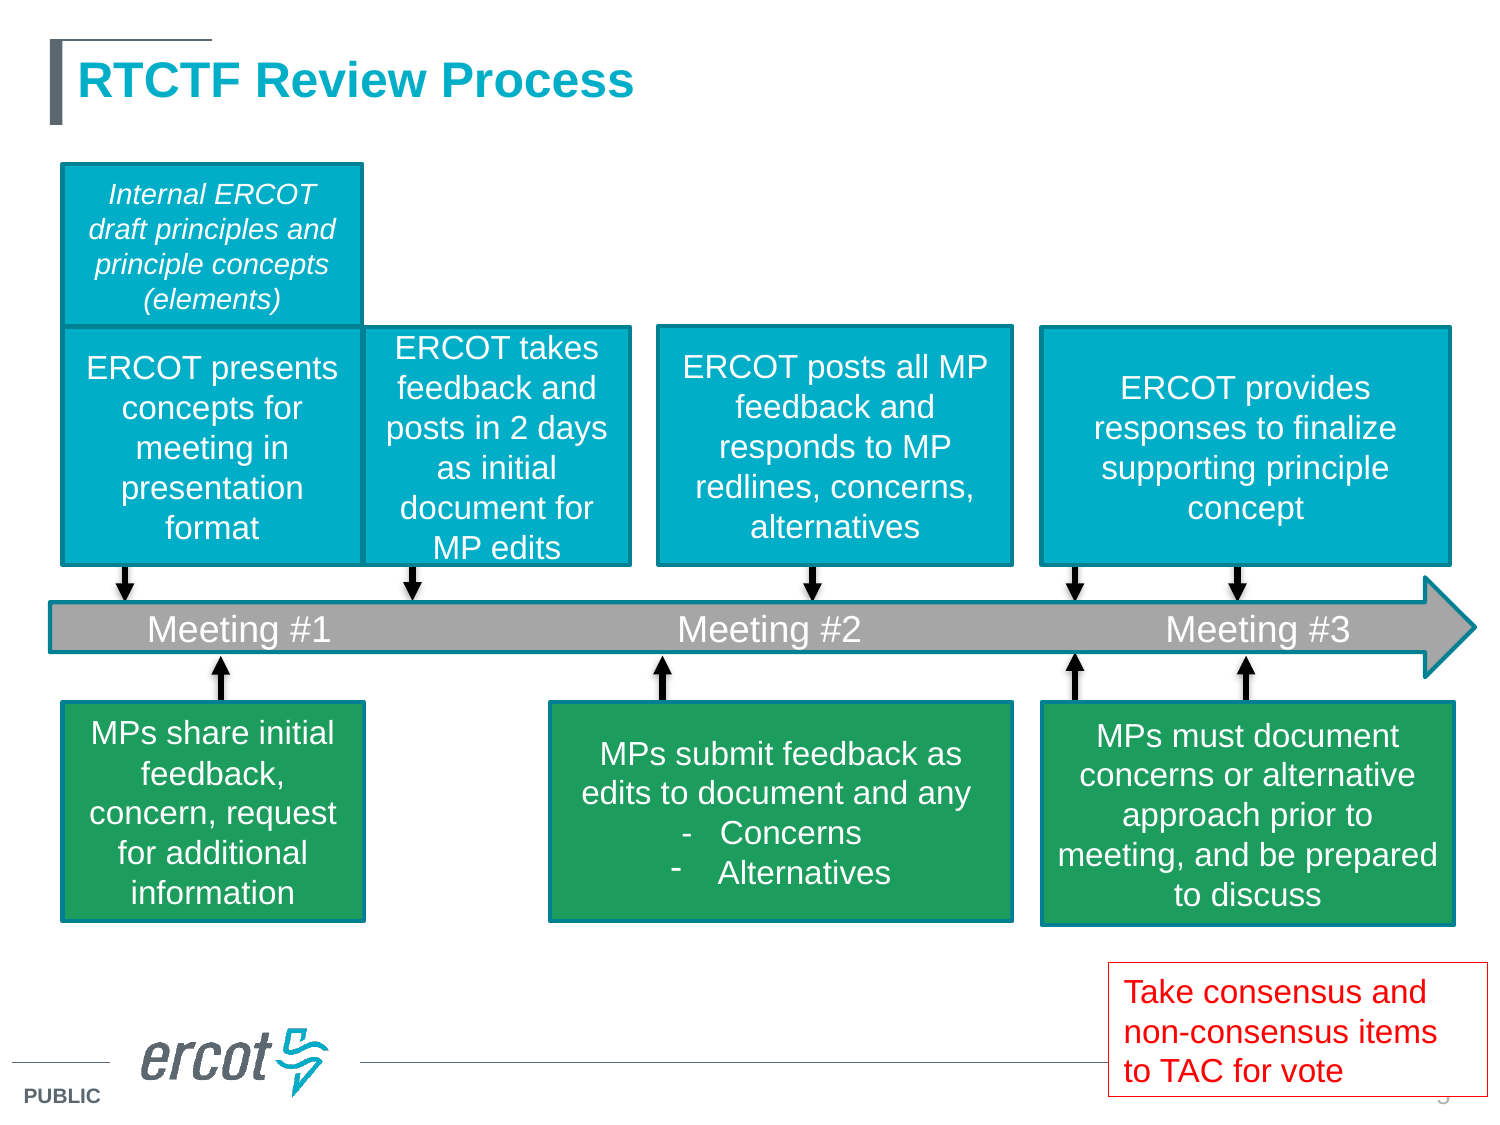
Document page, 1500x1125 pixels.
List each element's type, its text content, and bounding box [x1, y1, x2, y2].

text_box ERCOT posts all MP feedback and responds to MP redlines, concerns, alternatives [656, 324, 1014, 567]
text_box MPs must document concerns or alternative approach prior to meeting, and be prepared to discuss [1040, 700, 1456, 927]
text_box MPs submit feedback as edits to document and any - Concerns Alternatives [548, 700, 1014, 923]
title RTCTF Review Process [62, 39, 1450, 125]
picture [137, 1024, 332, 1100]
text_box Meeting #1 Meeting #2 Meeting #3 [47, 575, 1478, 680]
text_box Take consensus and non-consensus items to TAC for vote [1108, 962, 1488, 1097]
text_box ERCOT provides responses to finalize supporting principle concept [1039, 325, 1452, 567]
text_box ERCOT presents concepts for meeting in presentation format [60, 325, 362, 567]
text_box ERCOT takes feedback and posts in 2 days as initial document for MP edits [362, 325, 632, 567]
text_box Internal ERCOT draft principles and principle concepts (elements) [60, 162, 364, 325]
slide_number 5 [1400, 1097, 1488, 1113]
text_box MPs share initial feedback, concern, request for additional information [60, 700, 366, 923]
